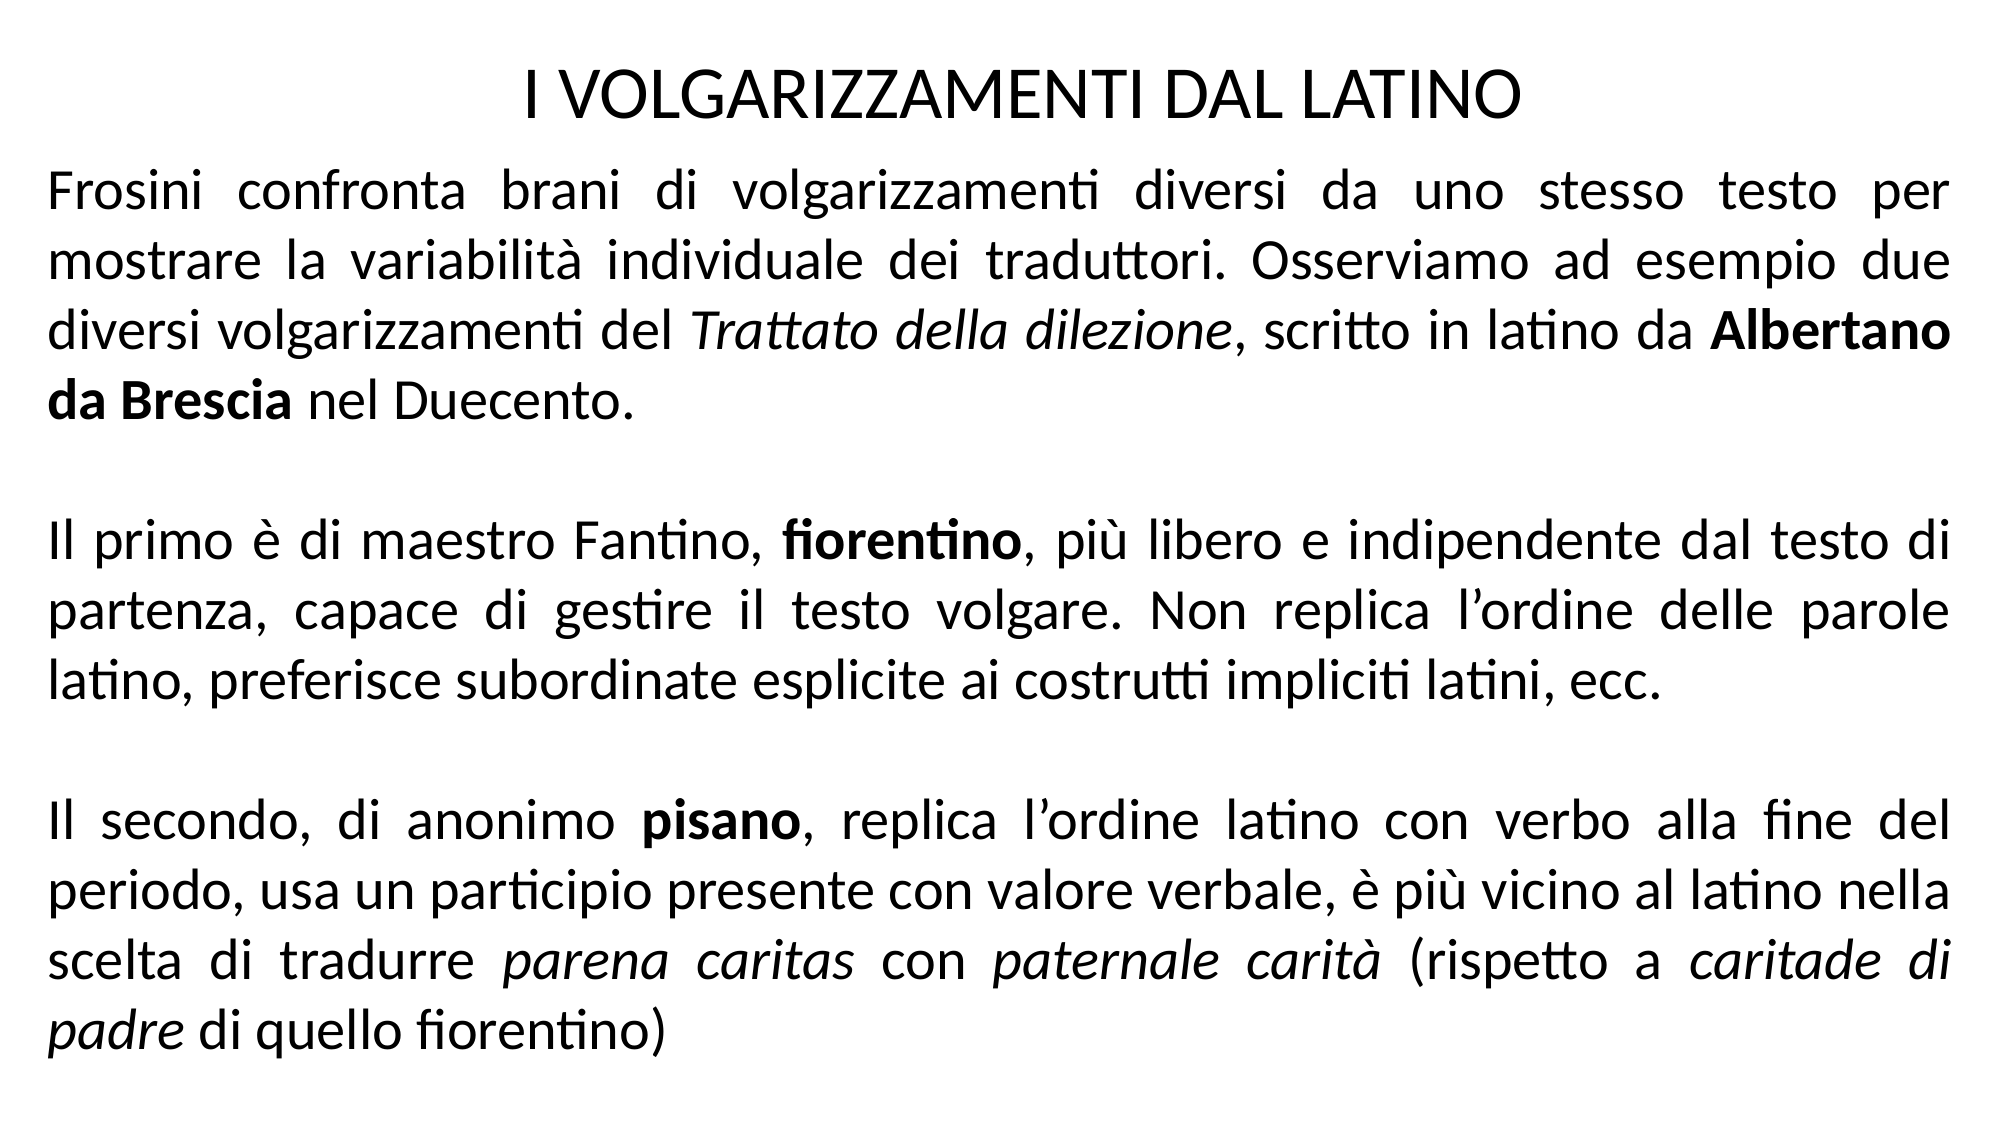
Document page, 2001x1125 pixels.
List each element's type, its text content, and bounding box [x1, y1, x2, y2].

text_box I VOLGARIZZAMENTI DAL LATINO [76, 36, 1970, 142]
text_box Frosini confronta brani di volgarizzamenti diversi da uno stesso testo per mostrare la variabilità individuale dei traduttori. Osserviamo ad esempio due diversi volgarizzamenti del Trattato della dilezione, scritto in latino da Albertano da Brescia nel Duecento. Il primo è di maestro Fantino, fiorentino, più libero e indipendente dal testo di partenza, capace di gestire il testo volgare. Non replica l’ordine delle parole latino, preferisce subordinate esplicite ai costrutti impliciti latini, ecc. Il secondo, di anonimo pisano, replica l’ordine latino con verbo alla fine del periodo, usa un participio presente con valore verbale, è più vicino al latino nella scelta di tradurre parena caritas con paternale carità (rispetto a caritade di padre di quello fiorentino) [33, 144, 1967, 1069]
